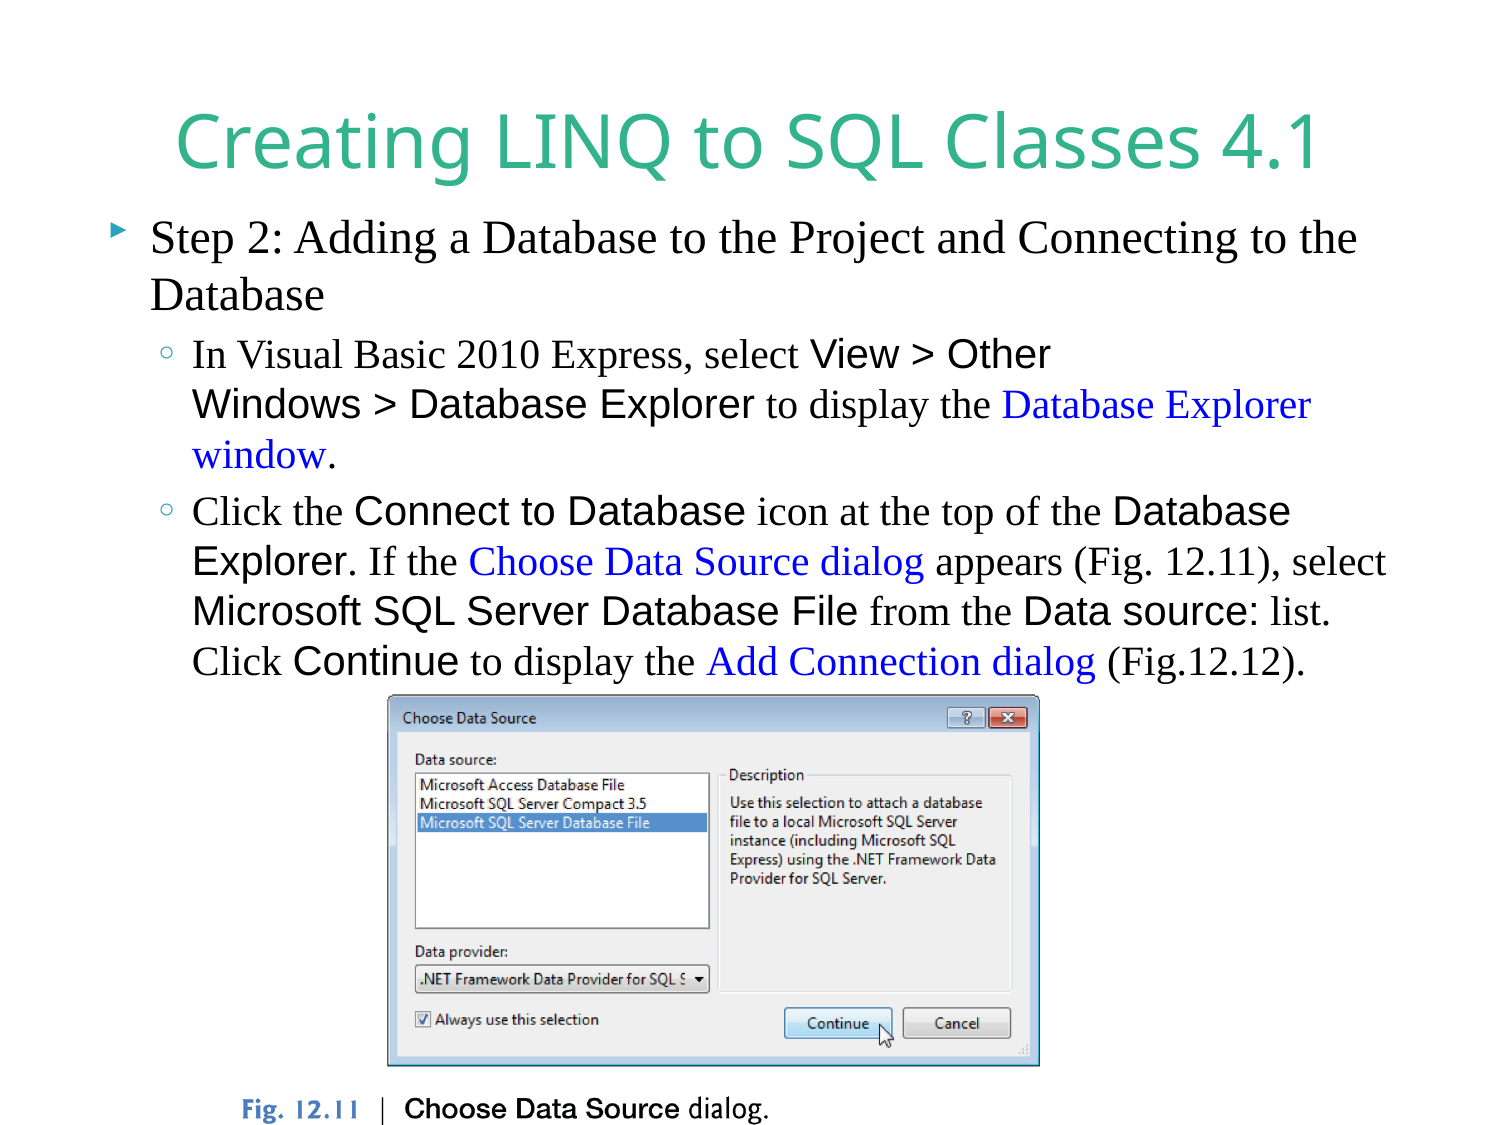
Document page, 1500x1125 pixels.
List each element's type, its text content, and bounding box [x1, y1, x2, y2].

picture [224, 680, 1081, 1125]
list Step 2: Adding a Database to the Project and Connecting to the Database In Visual Basic 2010 Express, select View > Other Windows > Database Explorer to display the Database Explorer window. Click the Connect to Database icon at the top of the Database Explorer. If the Choose Data Source dialog appears (Fig. 12.11), select Microsoft SQL Server Database File from the Data source: list. Click Continue to display the Add Connection dialog (Fig.12.12). [75, 198, 1425, 941]
title 4.1 Creating LINQ to SQL Classes [75, 45, 1425, 198]
